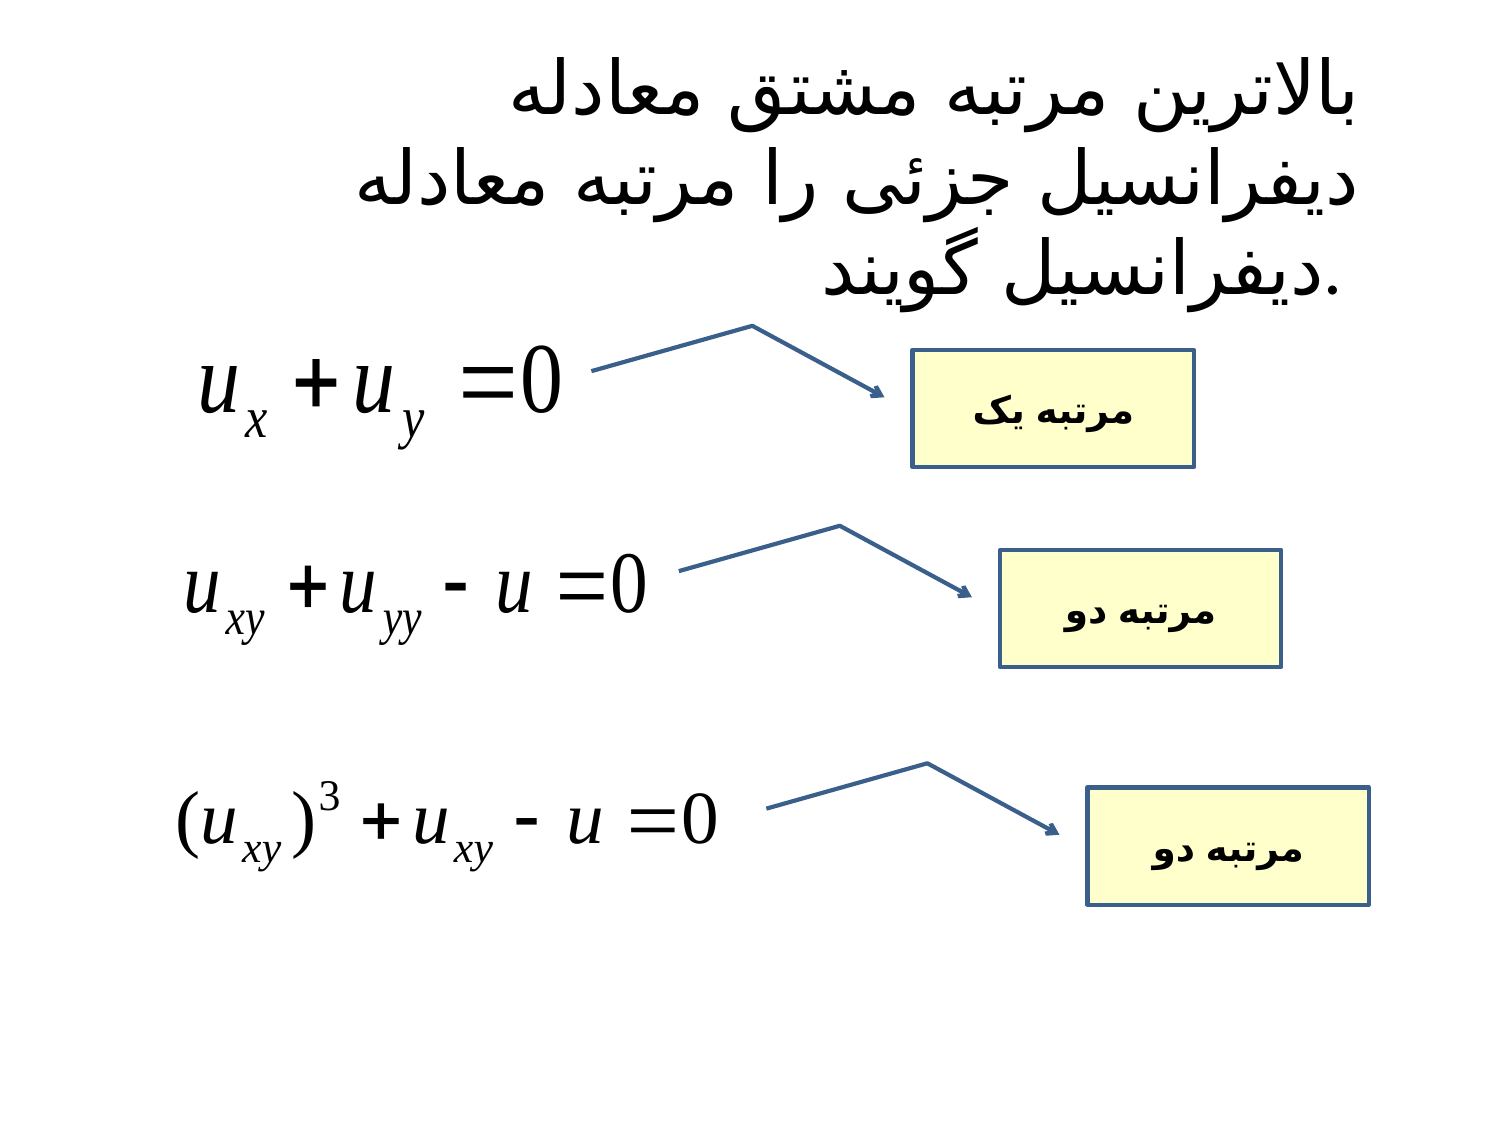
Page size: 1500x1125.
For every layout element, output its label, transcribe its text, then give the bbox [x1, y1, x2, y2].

text_box مرتبه دو [765, 761, 1060, 836]
text_box مرتبه دو [998, 548, 1283, 669]
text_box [165, 762, 730, 888]
text_box مرتبه یک [590, 323, 885, 399]
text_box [187, 312, 574, 472]
text_box مرتبه یک [910, 348, 1196, 469]
title بالاترین مرتبه مشتق معادله دیفرانسیل جزئی را مرتبه معادله دیفرانسیل گویند. [187, 99, 1376, 251]
text_box مرتبه دو [678, 523, 972, 599]
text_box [174, 524, 658, 664]
text_box مرتبه دو [1085, 785, 1371, 907]
